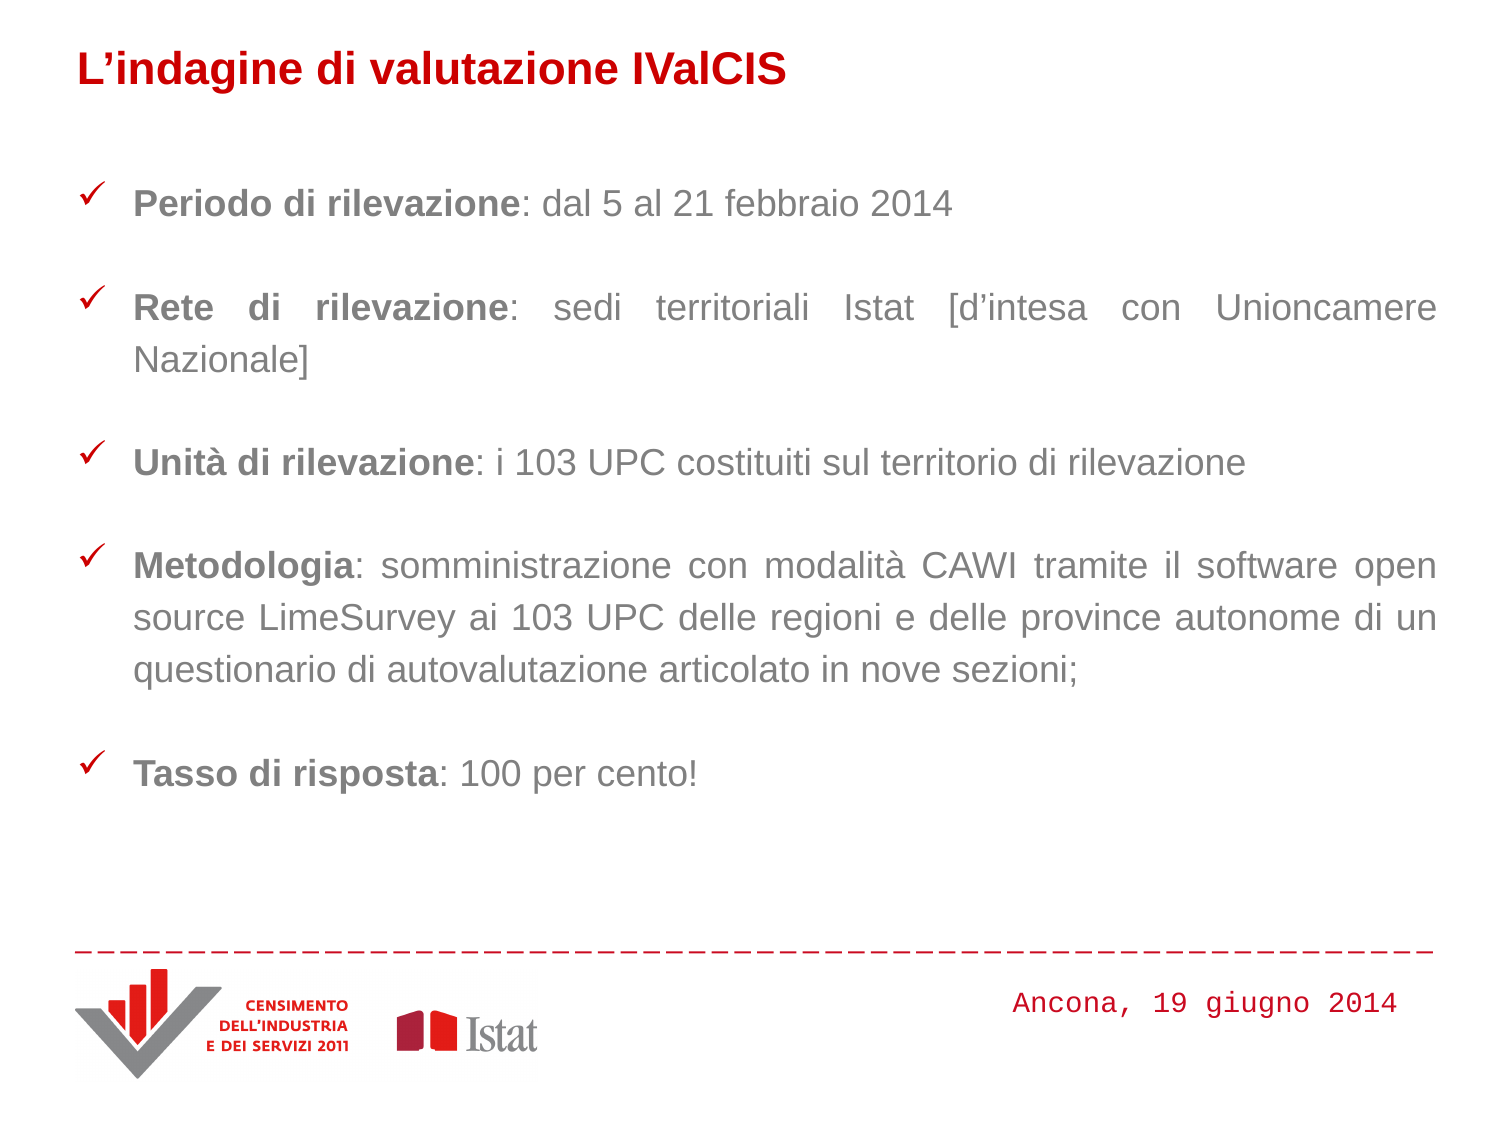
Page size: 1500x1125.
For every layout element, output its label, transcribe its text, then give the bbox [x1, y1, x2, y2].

picture [74, 969, 538, 1082]
text_box Periodo di rilevazione: dal 5 al 21 febbraio 2014 Rete di rilevazione: sedi territoriali Istat [d’intesa con Unioncamere Nazionale] Unità di rilevazione: i 103 UPC costituiti sul territorio di rilevazione Metodologia: somministrazione con modalità CAWI tramite il software open source LimeSurvey ai 103 UPC delle regioni e delle province autonome di un questionario di autovalutazione articolato in nove sezioni; Tasso di risposta: 100 per cento! [76, 172, 1438, 705]
text_box L’indagine di valutazione IValCIS [76, 31, 1163, 102]
text_box Ancona, 19 giugno 2014 [997, 976, 1483, 1026]
